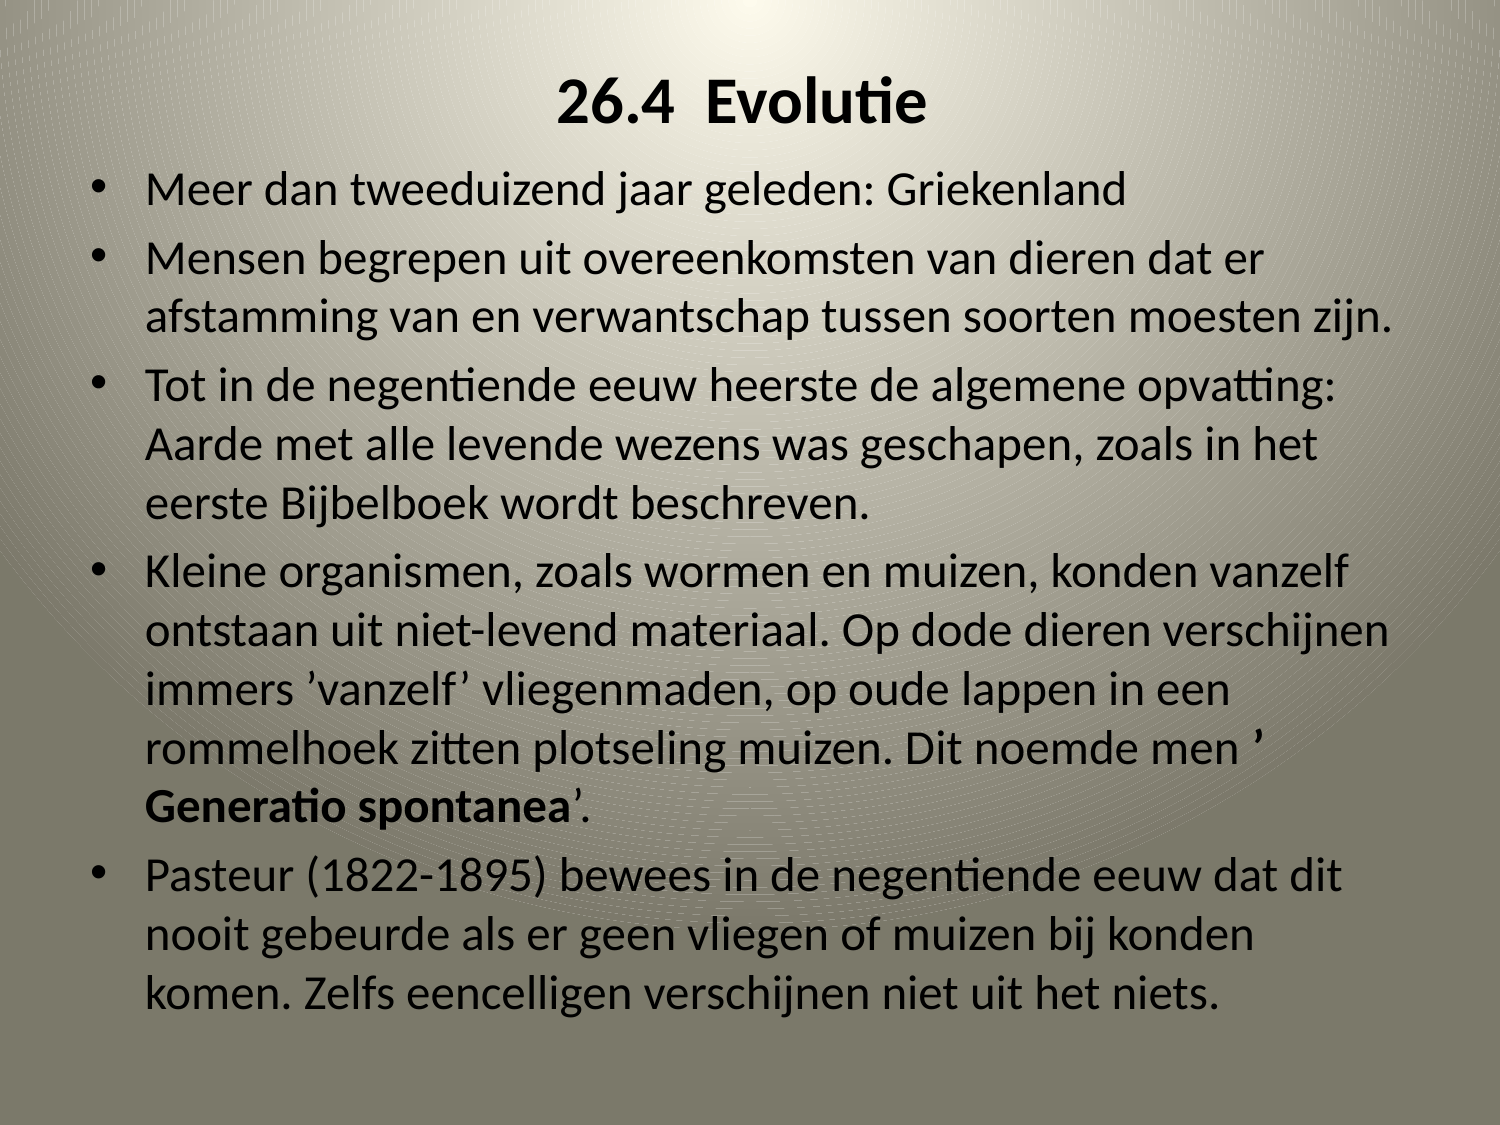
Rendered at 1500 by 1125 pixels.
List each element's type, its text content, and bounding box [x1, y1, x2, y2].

title 26.4 Evolutie [75, 45, 1425, 149]
list Meer dan tweeduizend jaar geleden: Griekenland Mensen begrepen uit overeenkomsten van dieren dat er afstamming van en verwantschap tussen soorten moesten zijn. Tot in de negentiende eeuw heerste de algemene opvatting: Aarde met alle levende wezens was geschapen, zoals in het eerste Bijbelboek wordt beschreven. Kleine organismen, zoals wormen en muizen, konden vanzelf ontstaan uit niet-levend materiaal. Op dode dieren verschijnen immers ’vanzelf’ vliegenmaden, op oude lappen in een rommelhoek zitten plotseling muizen. Dit noemde men ’ Generatio spontanea’. Pasteur (1822-1895) bewees in de negentiende eeuw dat dit nooit gebeurde als er geen vliegen of muizen bij konden komen. Zelfs eencelligen verschijnen niet uit het niets. [75, 149, 1425, 1083]
